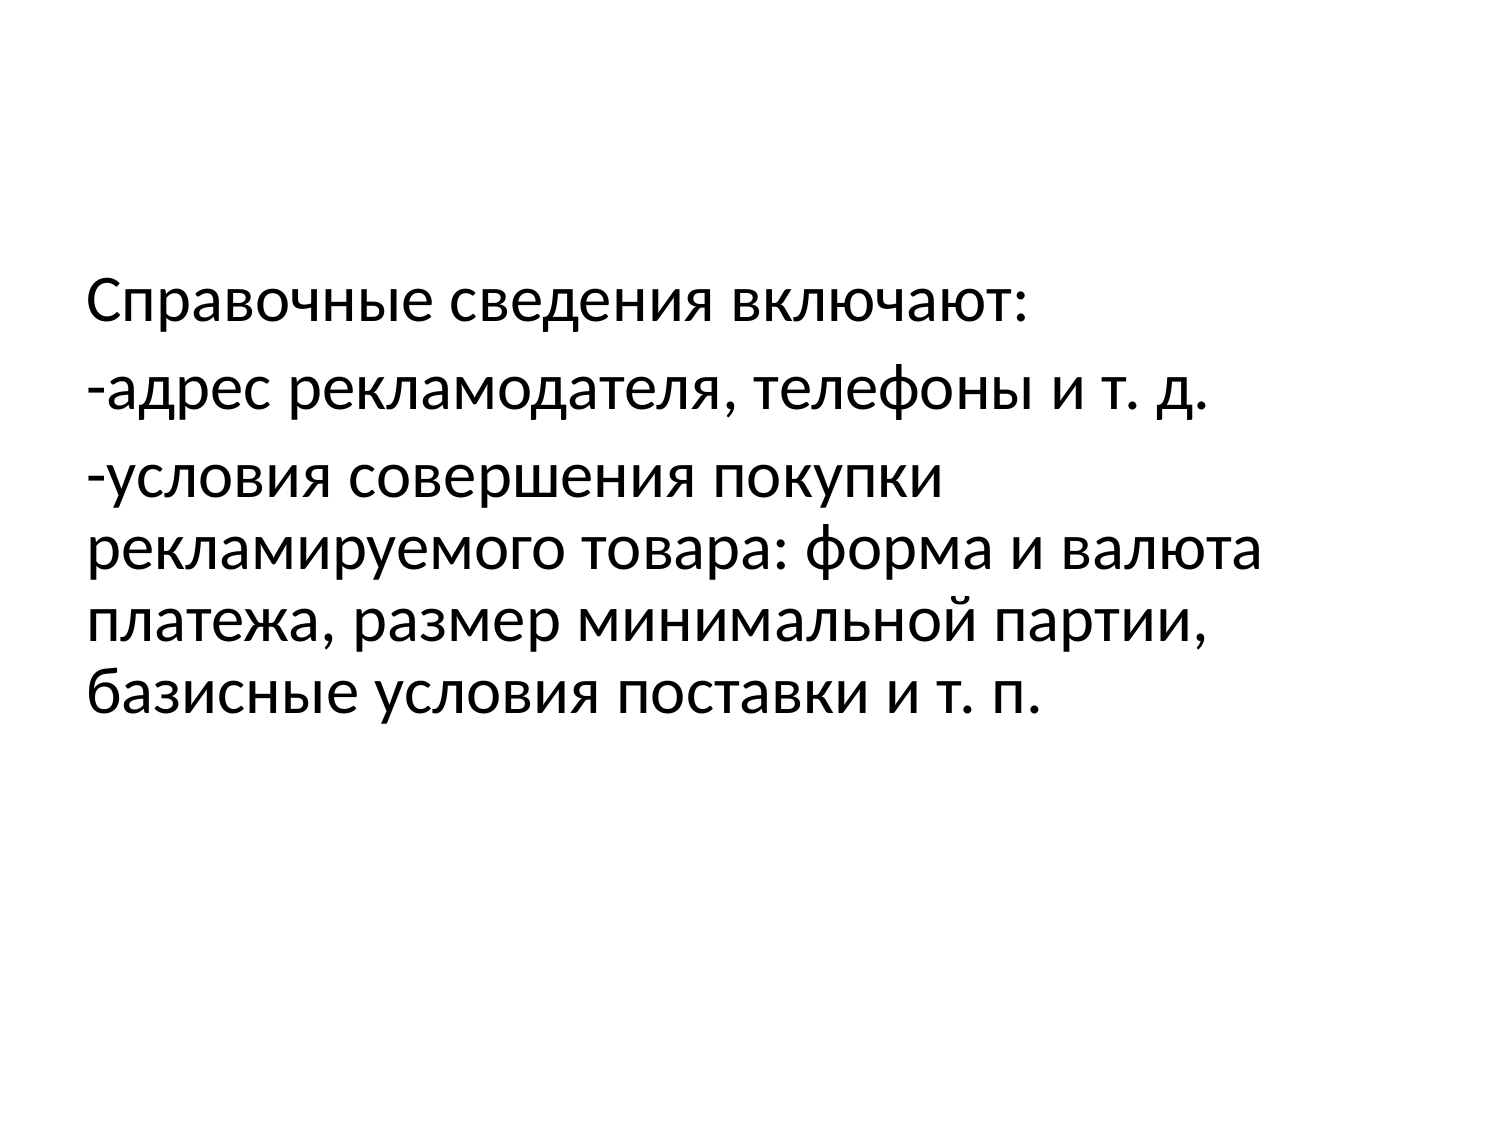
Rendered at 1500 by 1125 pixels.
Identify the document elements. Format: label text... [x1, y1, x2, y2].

list Справочные сведения включают: -адрес рекламодателя, телефоны и т. д. -условия совершения покупки рекламируемого товара: форма и валюта платежа, размер минимальной партии, базисные условия поставки и т. п. [53, 160, 1404, 949]
